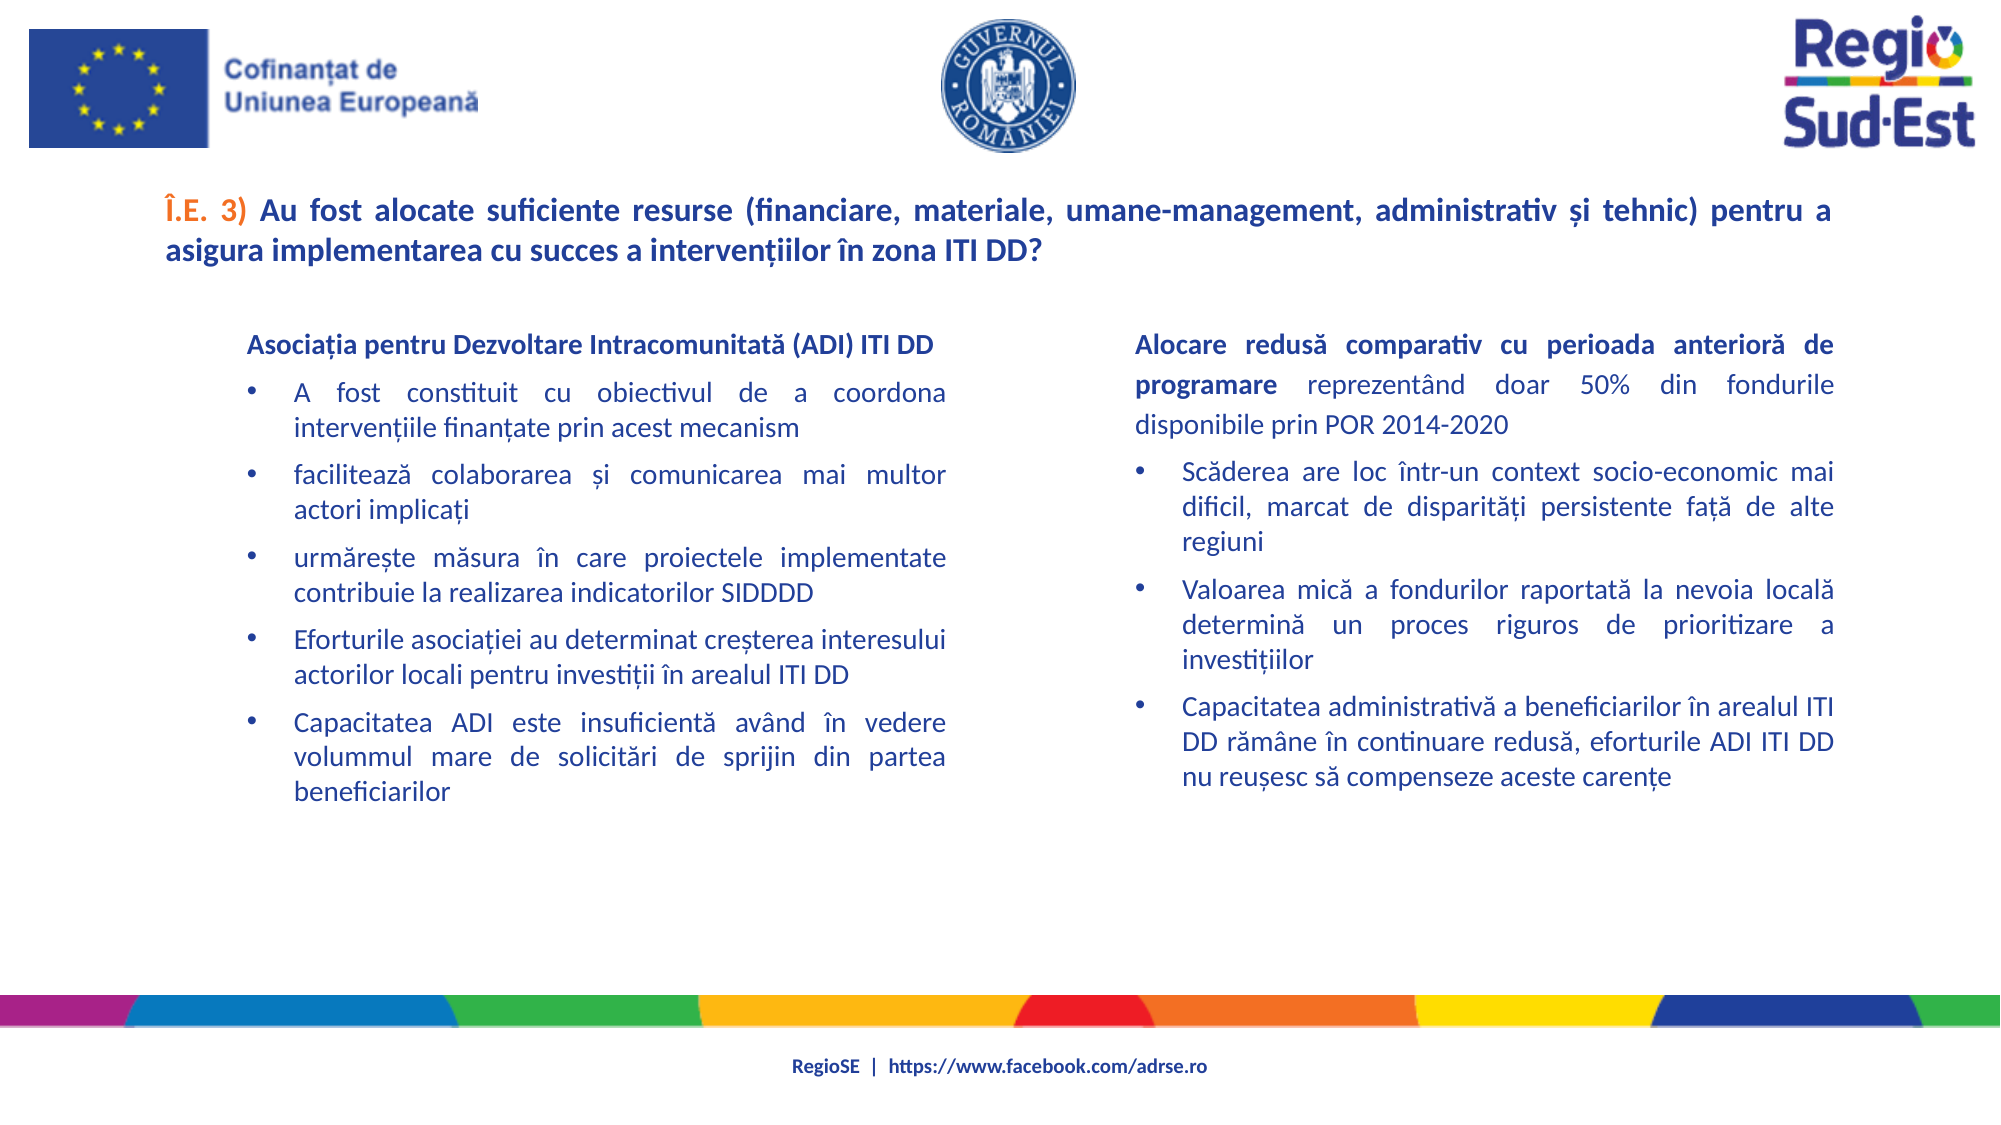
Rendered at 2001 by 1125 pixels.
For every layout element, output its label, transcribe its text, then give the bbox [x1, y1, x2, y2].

text_box RegioSE | https://www.facebook.com/adrse.ro [776, 1029, 1223, 1085]
picture [0, 995, 2000, 1029]
text_box Î.E. 3) Au fost alocate suficiente resurse (financiare, materiale, umane-management, administrativ și tehnic) pentru a asigura implementarea cu succes a intervențiilor în zona ITI DD? [150, 180, 1850, 314]
picture [28, 28, 478, 148]
text_box Alocare redusă comparativ cu perioada anterioră de programare reprezentând doar 50% din fondurile disponibile prin POR 2014-2020 Scăderea are loc într-un context socio-economic mai dificil, marcat de disparități persistente față de alte regiuni Valoarea mică a fondurilor raportată la nevoia locală determină un proces riguros de prioritizare a investițiilor Capacitatea administrativă a beneficiarilor în arealul ITI DD rămâne în continuare redusă, eforturile ADI ITI DD nu reușesc să compenseze aceste carențe [1120, 313, 1850, 852]
text_box Asociația pentru Dezvoltare Intracomunitată (ADI) ITI DD A fost constituit cu obiectivul de a coordona intervențiile finanțate prin acest mecanism facilitează colaborarea și comunicarea mai multor actori implicați urmărește măsura în care proiectele implementate contribuie la realizarea indicatorilor SIDDDD Eforturile asociației au determinat creșterea interesului actorilor locali pentru investiții în arealul ITI DD Capacitatea ADI este insuficientă având în vedere volummul mare de solicitări de sprijin din partea beneficiarilor [232, 313, 962, 868]
picture [1759, 0, 2000, 220]
picture [941, 19, 1076, 153]
